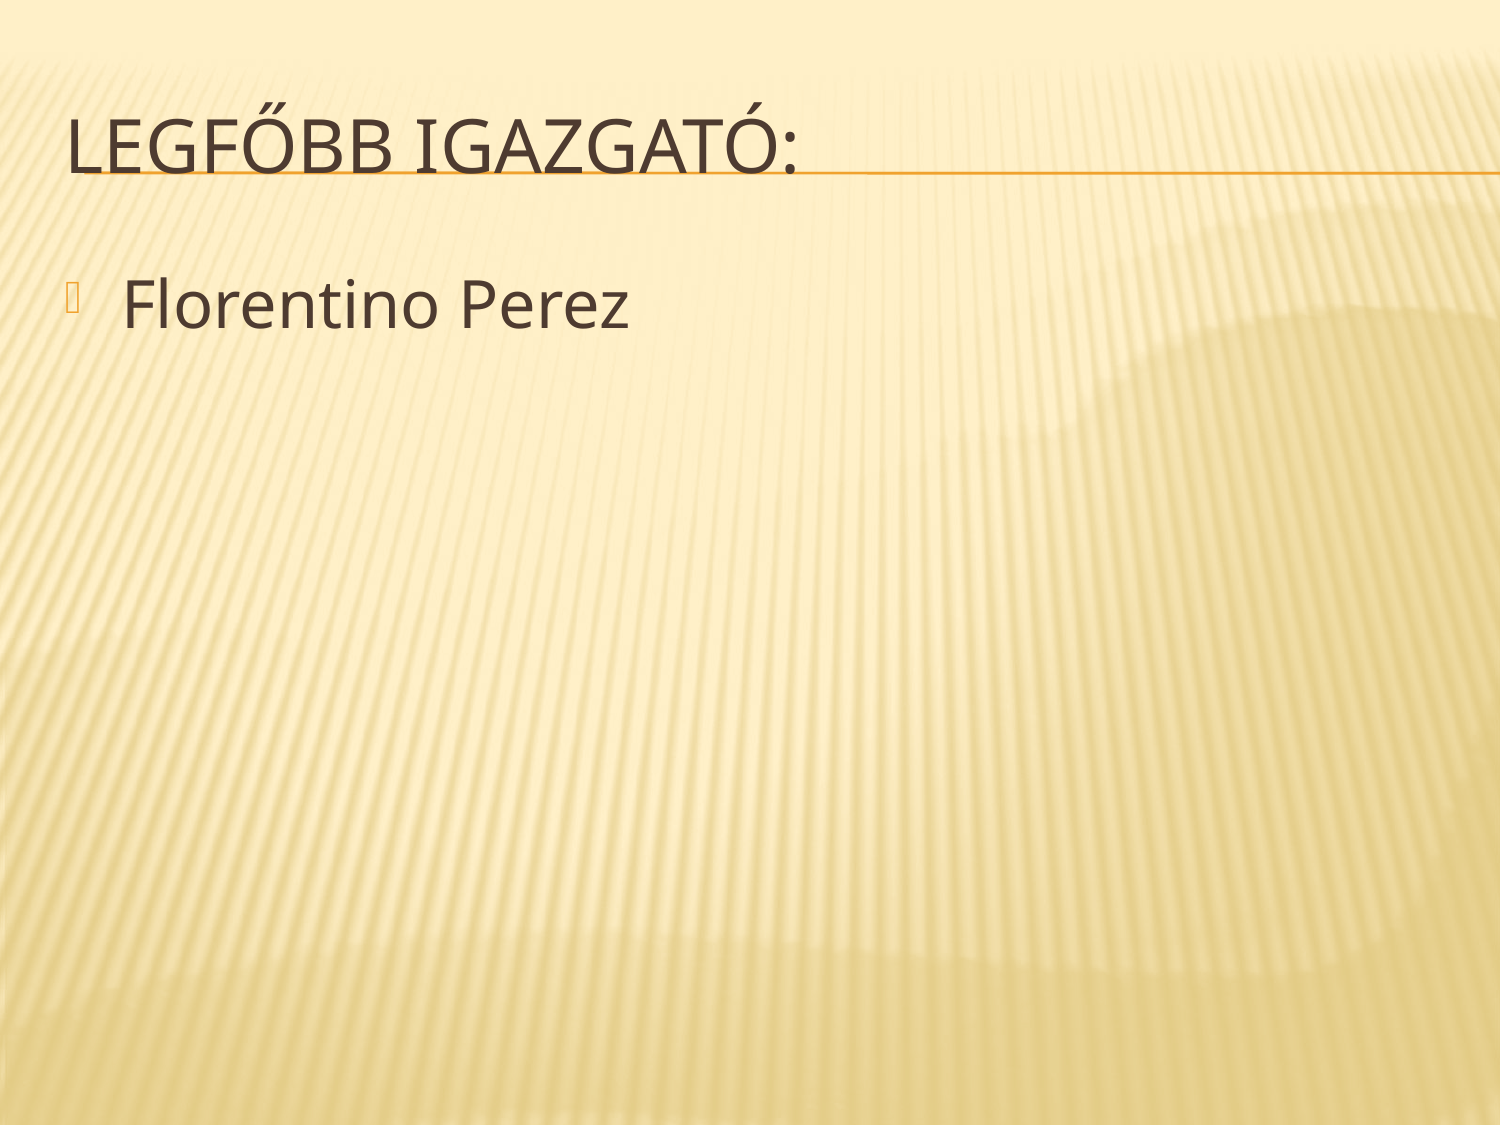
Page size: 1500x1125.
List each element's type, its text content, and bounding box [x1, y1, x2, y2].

title Legfőbb igazgató: [50, 75, 1475, 213]
list Florentino Perez [50, 254, 1475, 998]
